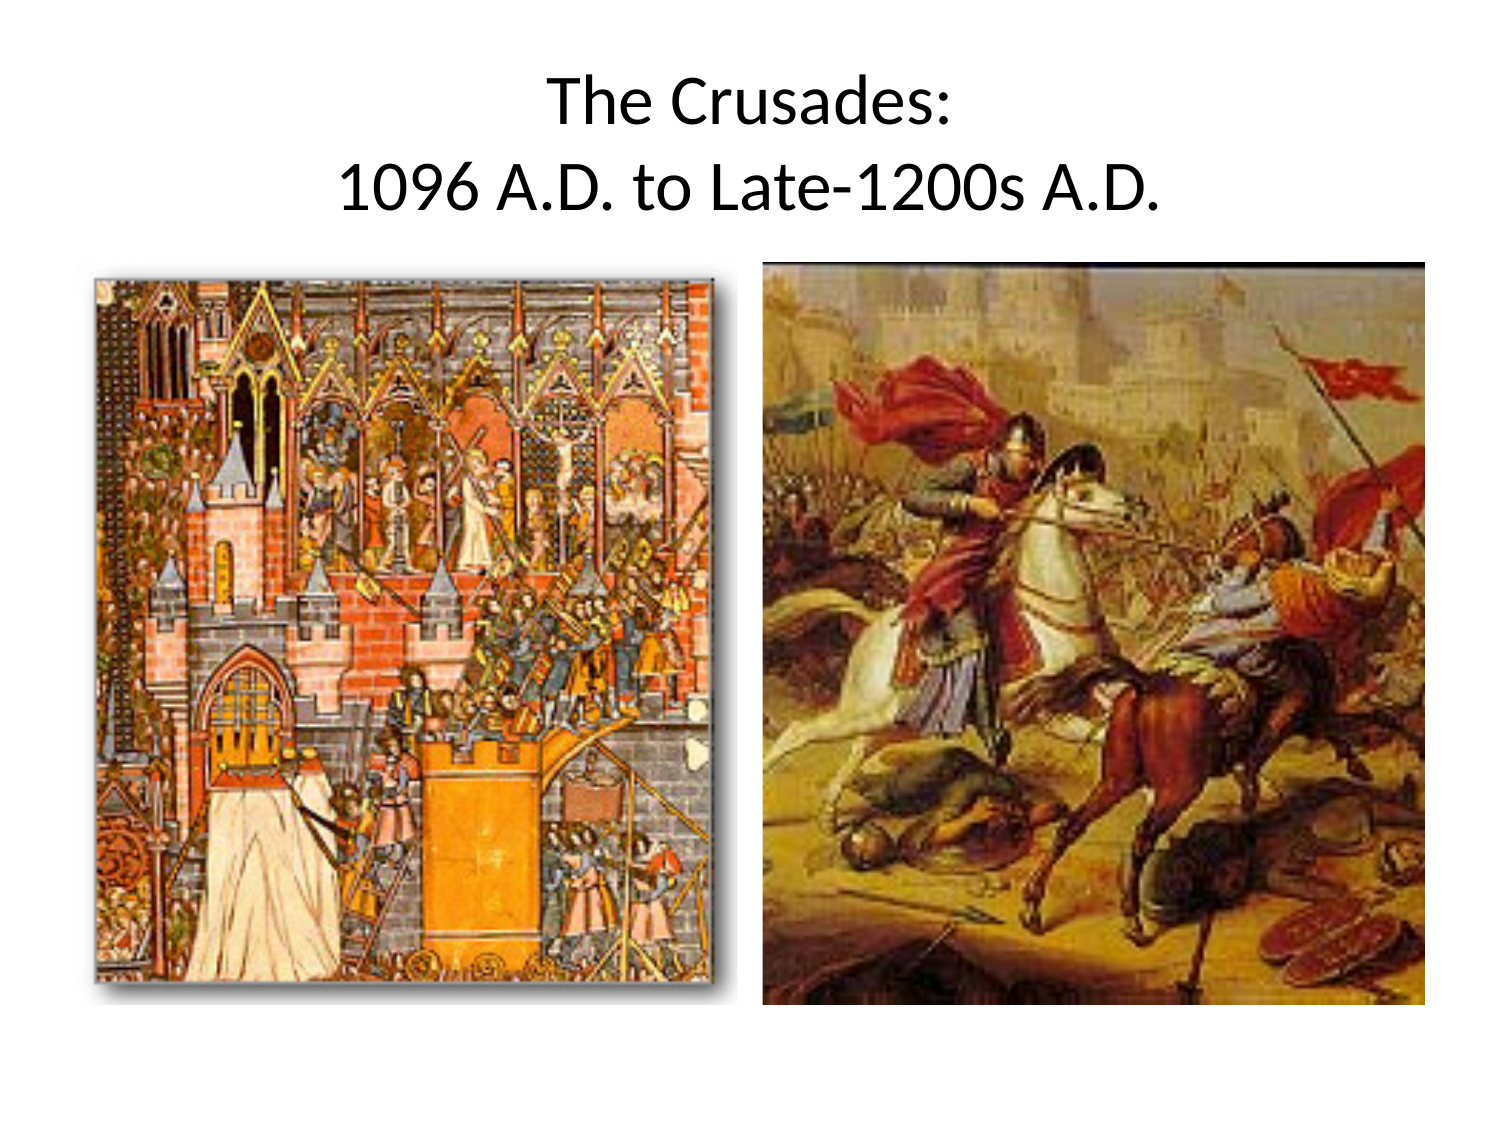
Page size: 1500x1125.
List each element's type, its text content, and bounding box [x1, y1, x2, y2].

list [762, 262, 1426, 1006]
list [74, 262, 738, 1006]
title The Crusades: 1096 A.D. to Late-1200s A.D. [75, 45, 1425, 233]
